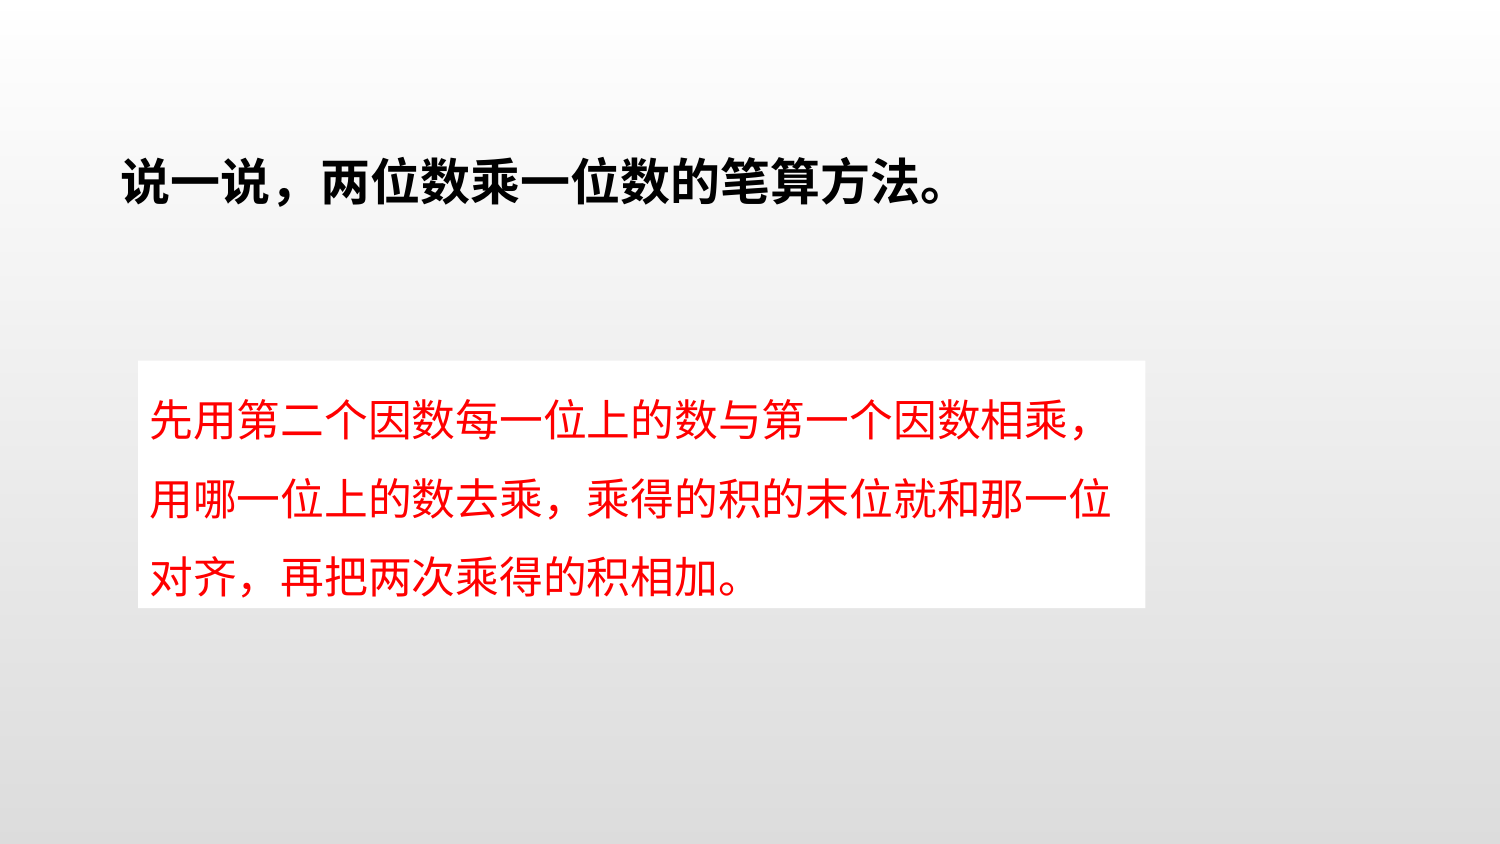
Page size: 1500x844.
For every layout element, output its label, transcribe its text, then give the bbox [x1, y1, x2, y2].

text_box 说一说，两位数乘一位数的笔算方法。 [109, 144, 1072, 216]
text_box 先用第二个因数每一位上的数与第一个因数相乘，用哪一位上的数去乘，乘得的积的末位就和那一位对齐，再把两次乘得的积相加。 [137, 360, 1146, 609]
